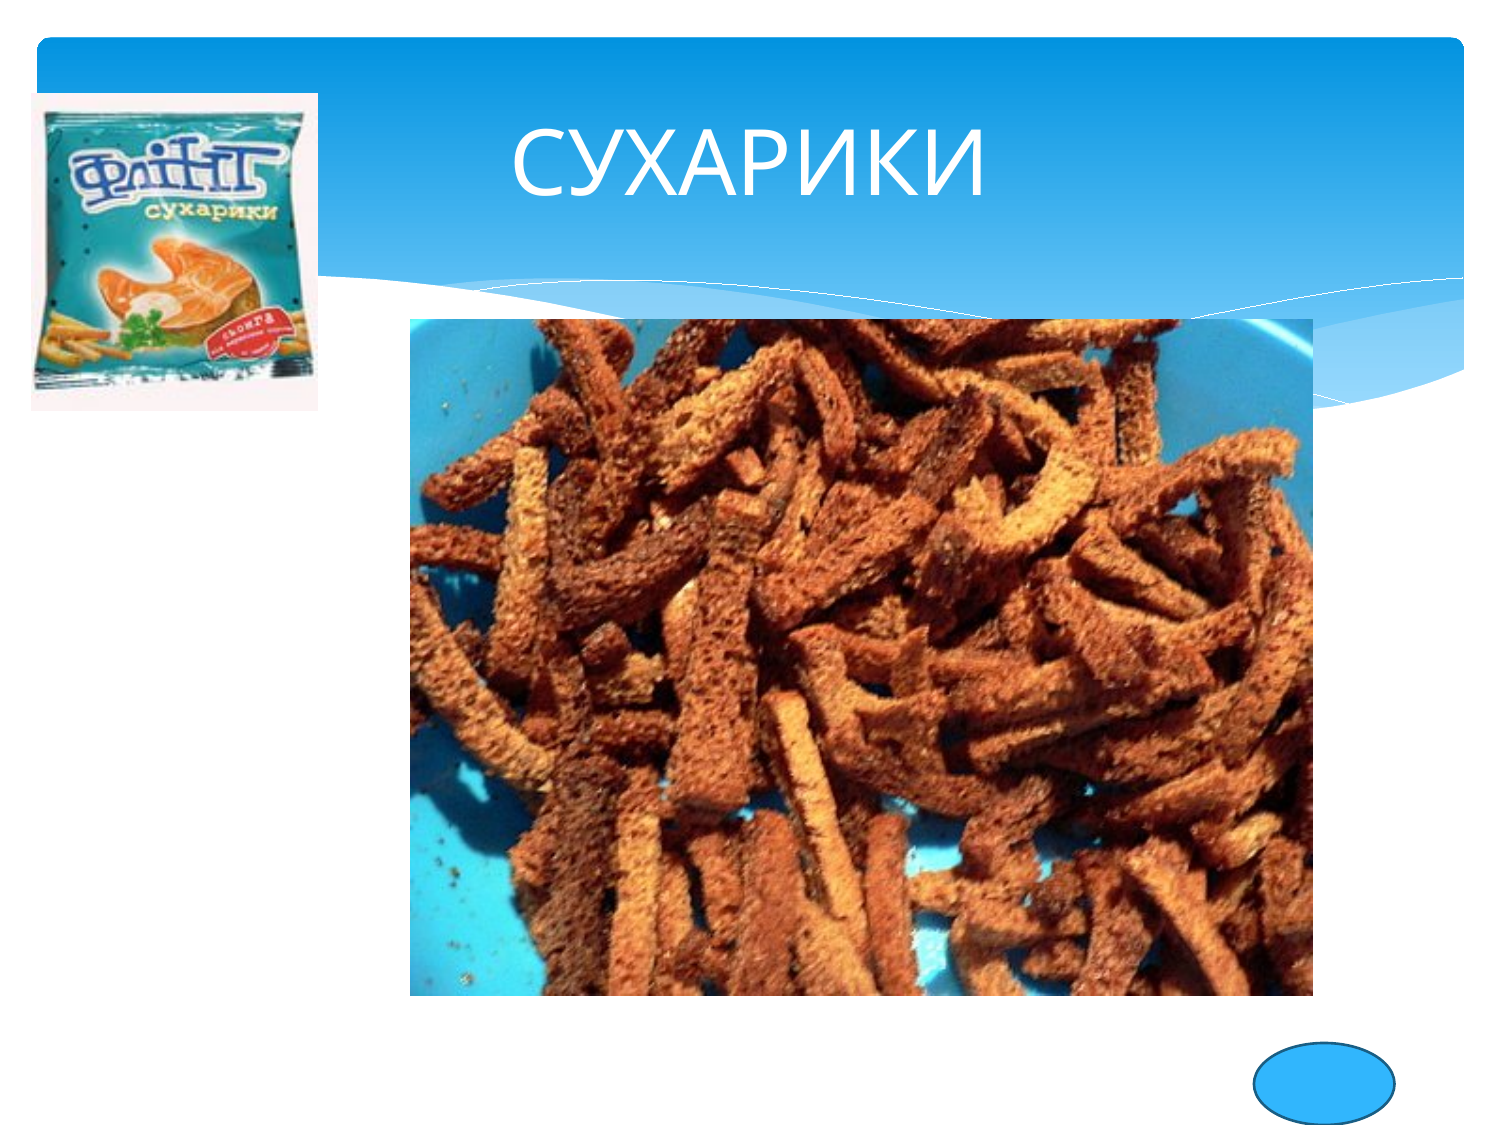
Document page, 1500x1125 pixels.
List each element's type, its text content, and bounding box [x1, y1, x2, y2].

text_box [1252, 1041, 1396, 1125]
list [409, 318, 1313, 997]
picture [30, 93, 319, 411]
title СУХАРИКИ [75, 55, 1425, 261]
